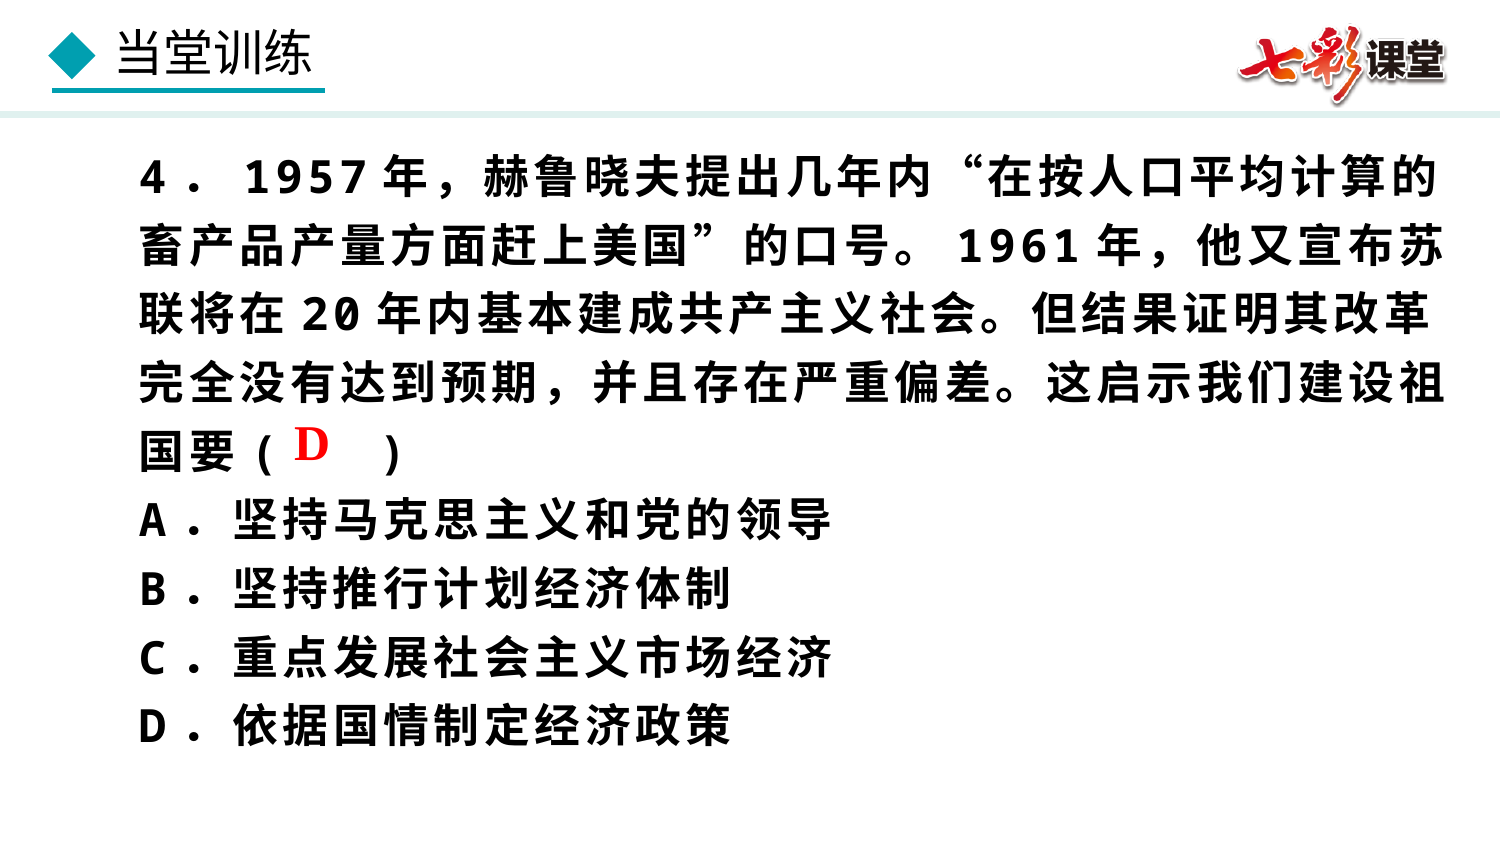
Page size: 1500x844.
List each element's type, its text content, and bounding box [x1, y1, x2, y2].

title 4．1957年，赫鲁晓夫提出几年内“在按人口平均计算的畜产品产量方面赶上美国”的口号。1961年，他又宣布苏联将在20年内基本建成共产主义社会。但结果证明其改革完全没有达到预期，并且存在严重偏差。这启示我们建设祖国要( ) A．坚持马克思主义和党的领导 B．坚持推行计划经济体制 C．重点发展社会主义市场经济 D．依据国情制定经济政策 [123, 126, 1474, 542]
picture [1234, 20, 1451, 108]
text_box D [279, 403, 354, 479]
